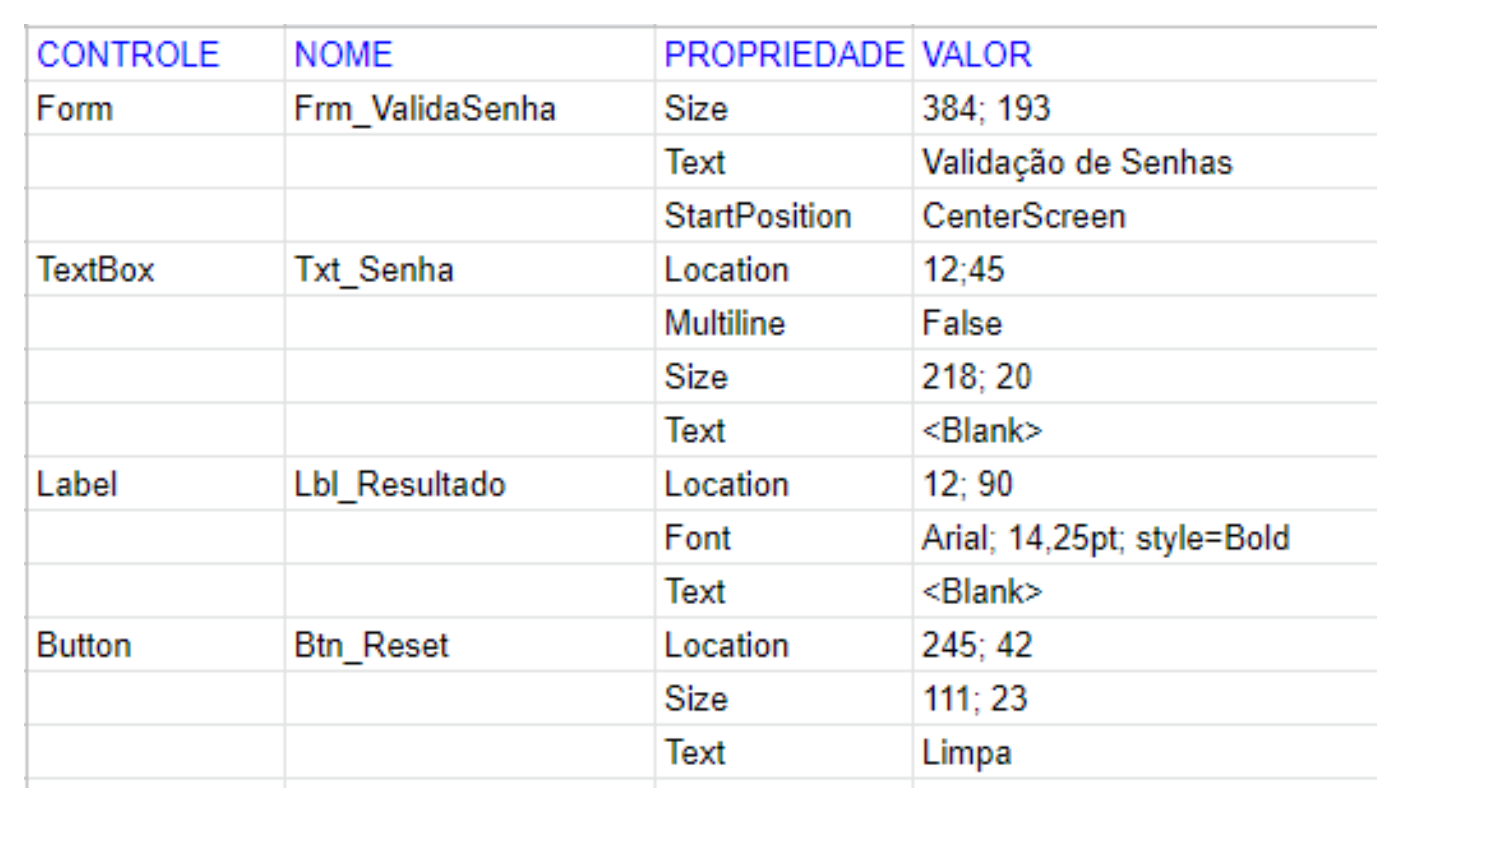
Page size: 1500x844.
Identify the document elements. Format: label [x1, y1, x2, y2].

picture [24, 24, 1377, 788]
